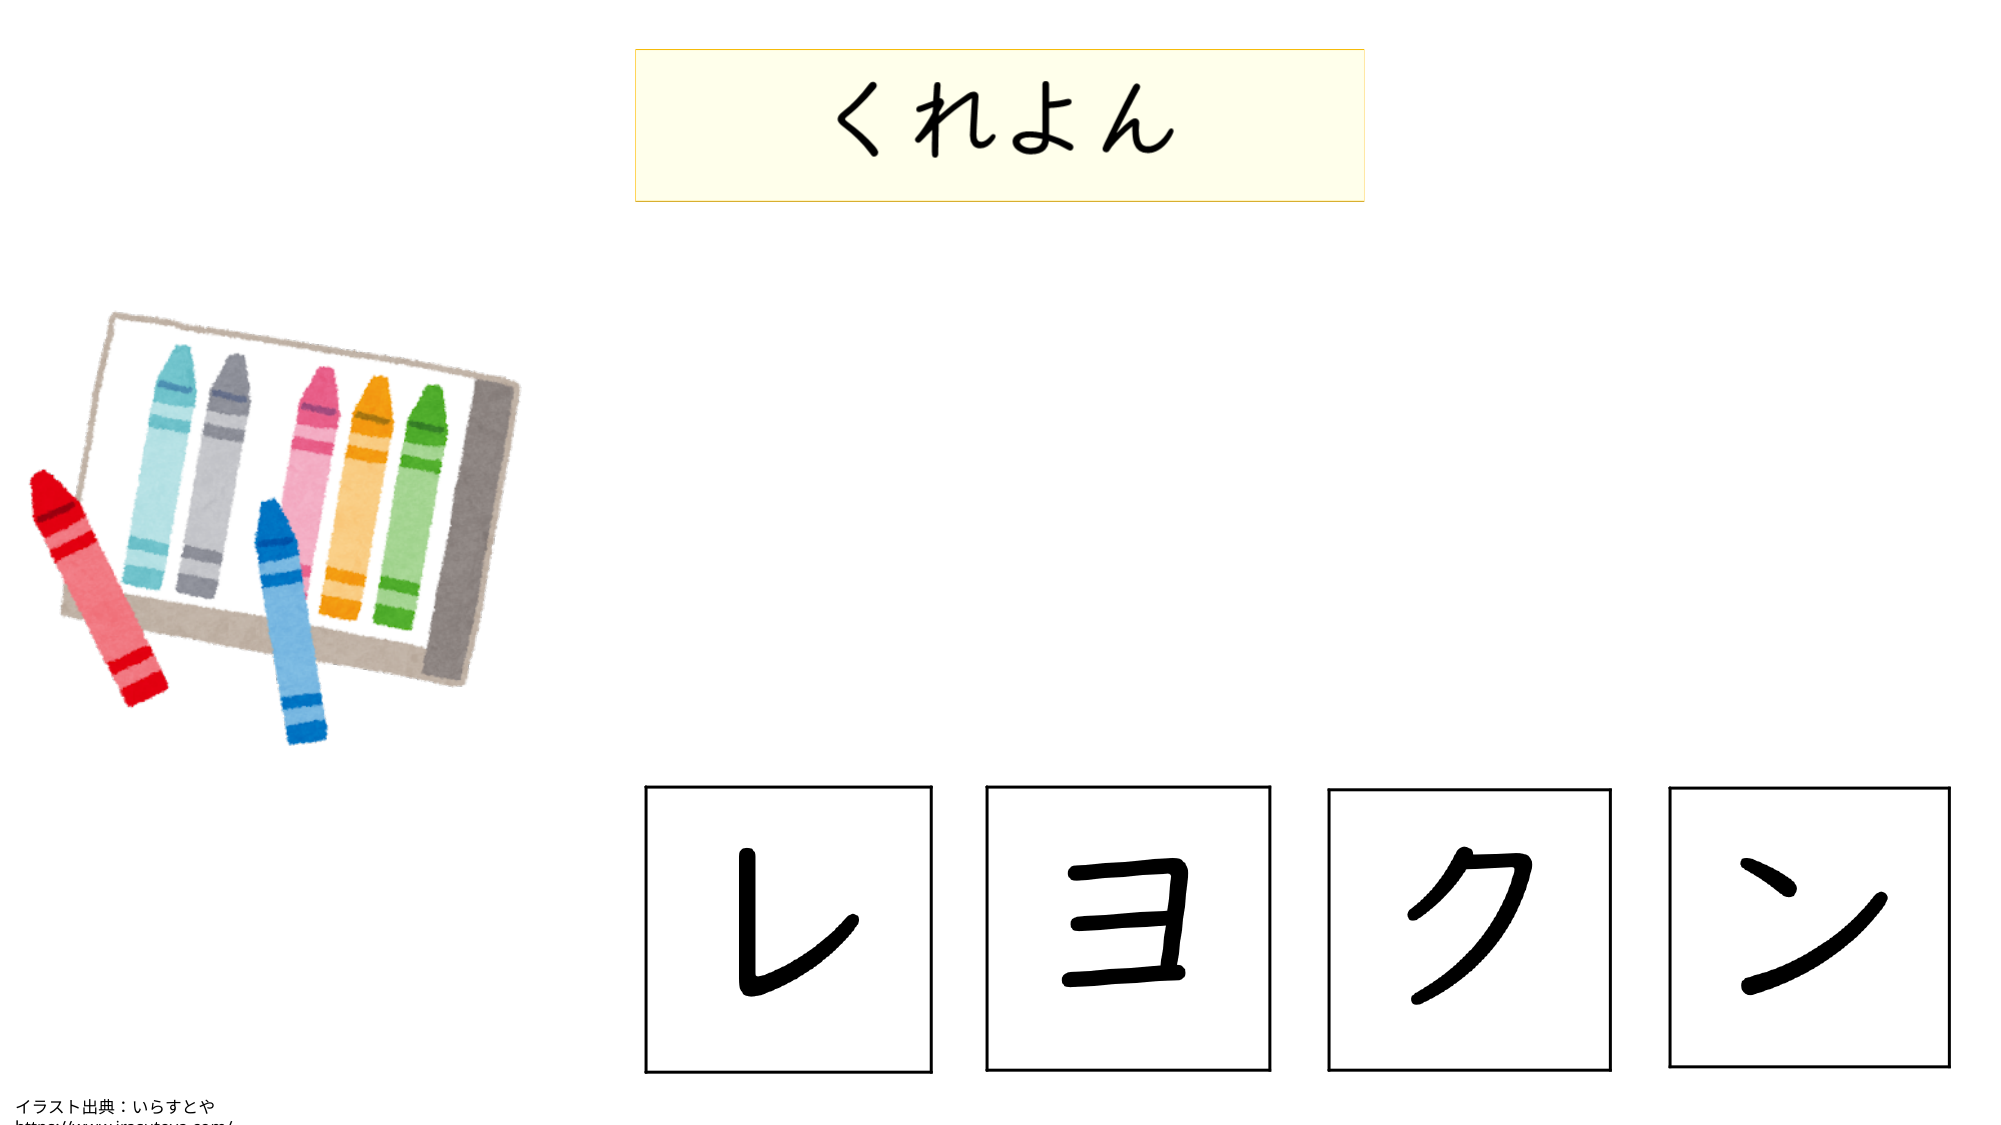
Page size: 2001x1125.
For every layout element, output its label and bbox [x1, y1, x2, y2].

list [16, 302, 532, 755]
picture [635, 42, 1365, 207]
picture [980, 781, 1275, 1074]
picture [640, 781, 935, 1075]
picture [1323, 783, 1615, 1074]
picture [1665, 783, 1953, 1071]
